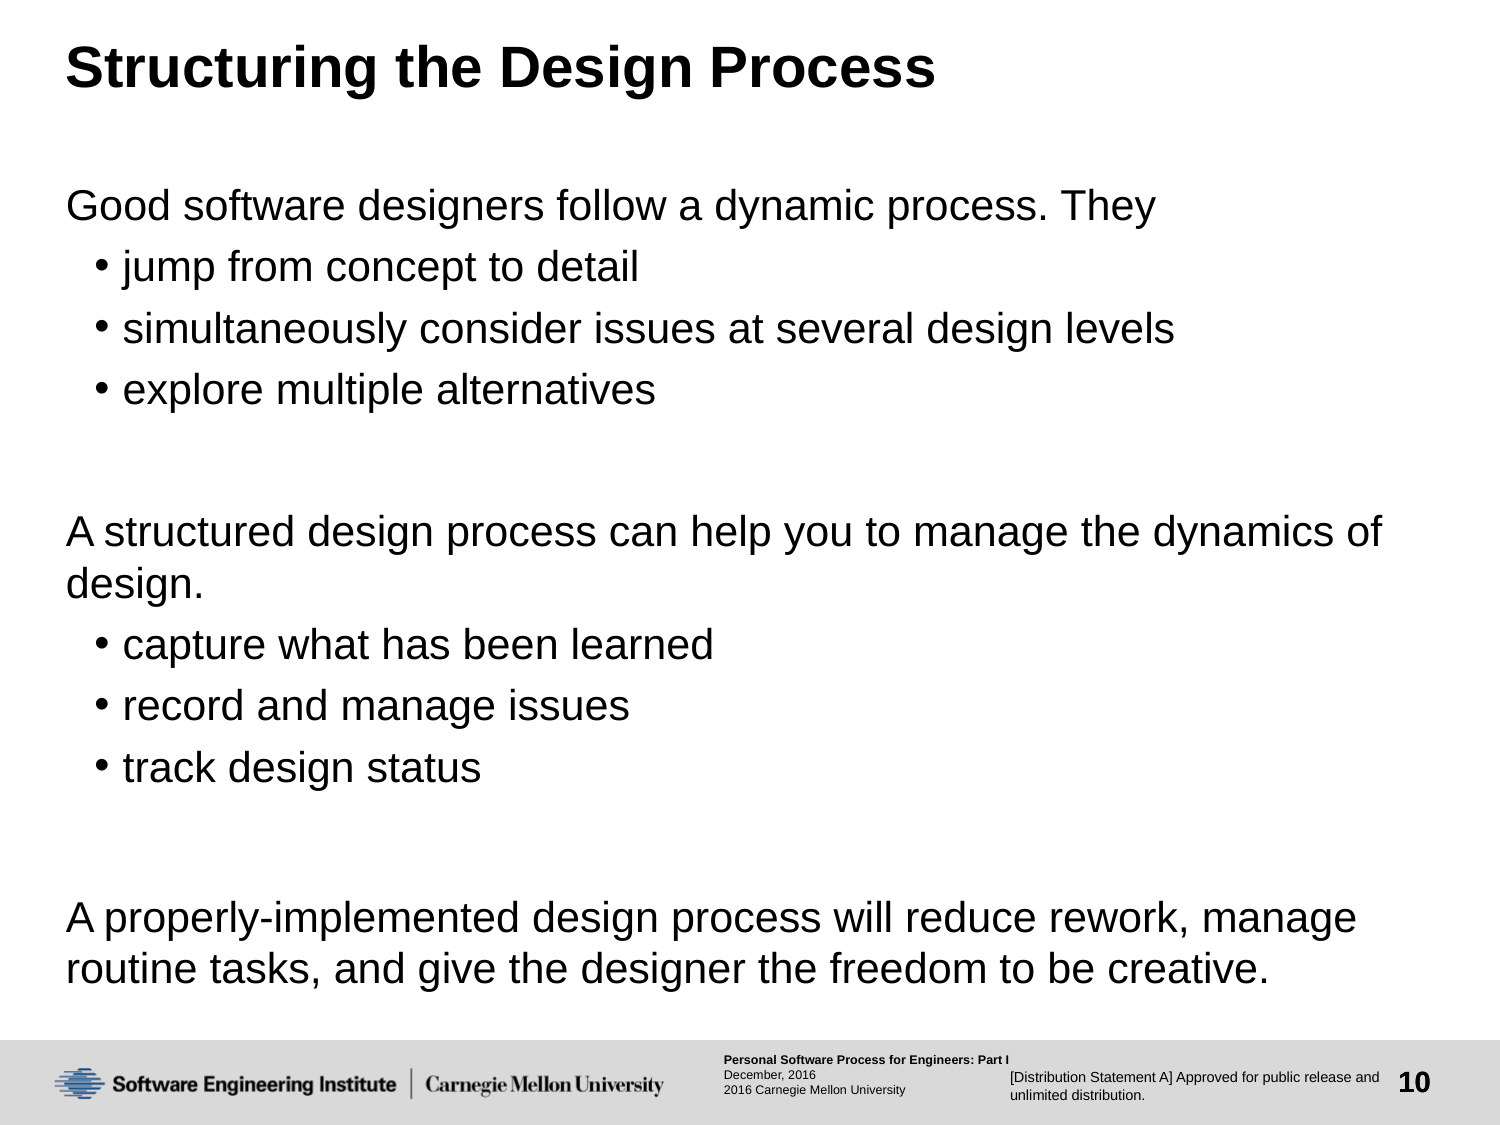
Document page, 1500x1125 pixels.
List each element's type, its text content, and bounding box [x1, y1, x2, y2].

picture [46, 1061, 673, 1104]
title Structuring the Design Process [65, 37, 1313, 148]
list Good software designers follow a dynamic process. They jump from concept to detail simultaneously consider issues at several design levels explore multiple alternatives A structured design process can help you to manage the dynamics of design. capture what has been learned record and manage issues track design status A properly-implemented design process will reduce rework, manage routine tasks, and give the designer the freedom to be creative. [65, 177, 1431, 1000]
